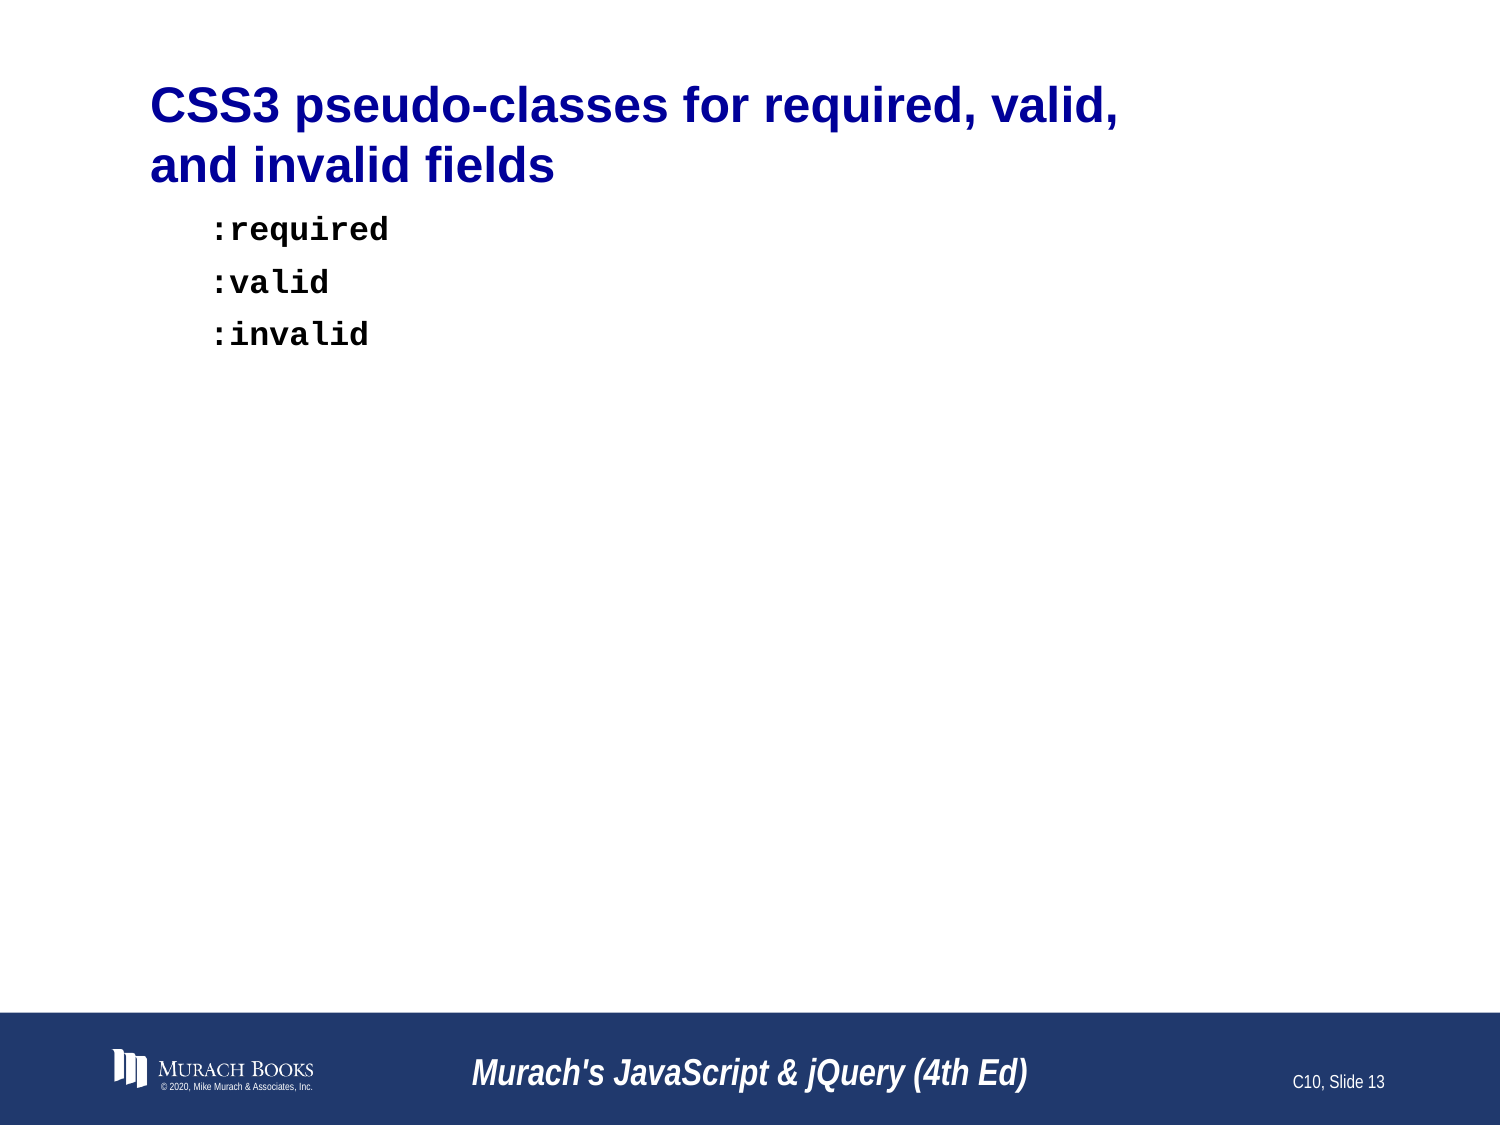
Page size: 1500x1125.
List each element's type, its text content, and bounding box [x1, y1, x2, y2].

slide_number Murach's JavaScript & jQuery (4th Ed) [463, 1025, 1050, 1100]
list :required :valid :invalid [137, 200, 1350, 1000]
title CSS3 pseudo-classes for required, valid, and invalid fields [150, 72, 1350, 194]
footer © 2020, Mike Murach & Associates, Inc. [12, 1025, 463, 1100]
slide_number C10, Slide 13 [1087, 1025, 1400, 1100]
